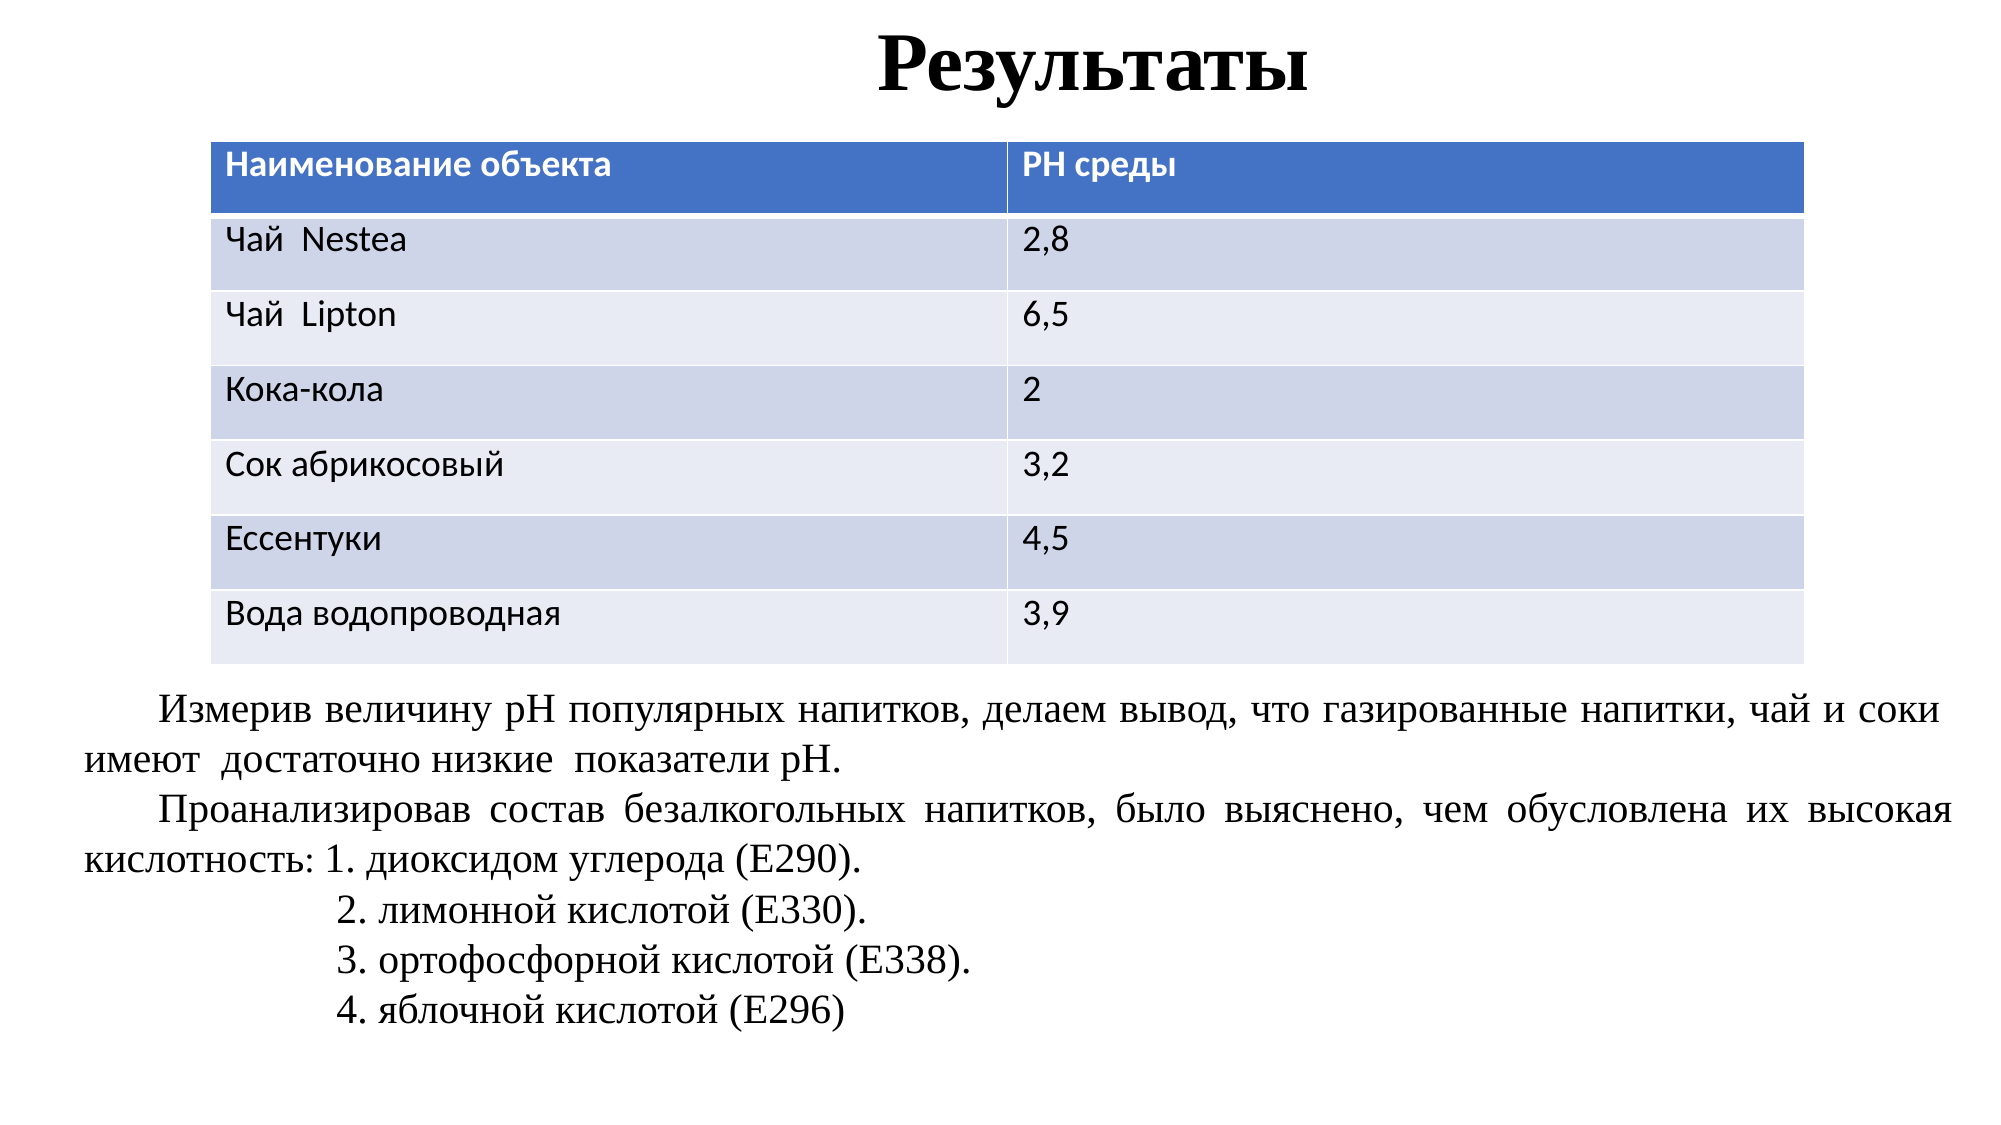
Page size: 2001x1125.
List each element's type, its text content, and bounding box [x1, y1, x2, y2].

table_header Наименование объекта [211, 142, 1007, 213]
table_cell Сок абрикосовый [211, 441, 1007, 514]
table_cell 3,9 [1008, 591, 1804, 664]
table_header РН среды [1008, 142, 1804, 213]
table_cell 4,5 [1008, 516, 1804, 589]
table_cell Вода водопроводная [211, 591, 1007, 664]
table_cell 3,2 [1008, 441, 1804, 514]
table_cell Чай Lipton [211, 292, 1007, 365]
table_cell 6,5 [1008, 292, 1804, 365]
table_cell 2,8 [1008, 219, 1804, 290]
text_box Измерив величину pH популярных напитков, делаем вывод, что газированные напитки, чай и соки имеют достаточно низкие показатели pH. Проанализировав состав безалкогольных напитков, было выяснено, чем обусловлена их высокая кислотность: 1. диоксидом углерода (Е290). 2. лимонной кислотой (Е330). 3. ортофосфорной кислотой (Е338). 4. яблочной кислотой (Е296) [69, 673, 1968, 1039]
table_cell Кока-кола [211, 366, 1007, 439]
table_cell Чай Nestea [211, 219, 1007, 290]
table_cell Ессентуки [211, 516, 1007, 589]
table_cell 2 [1008, 366, 1804, 439]
text_box Результаты [485, 0, 1628, 115]
